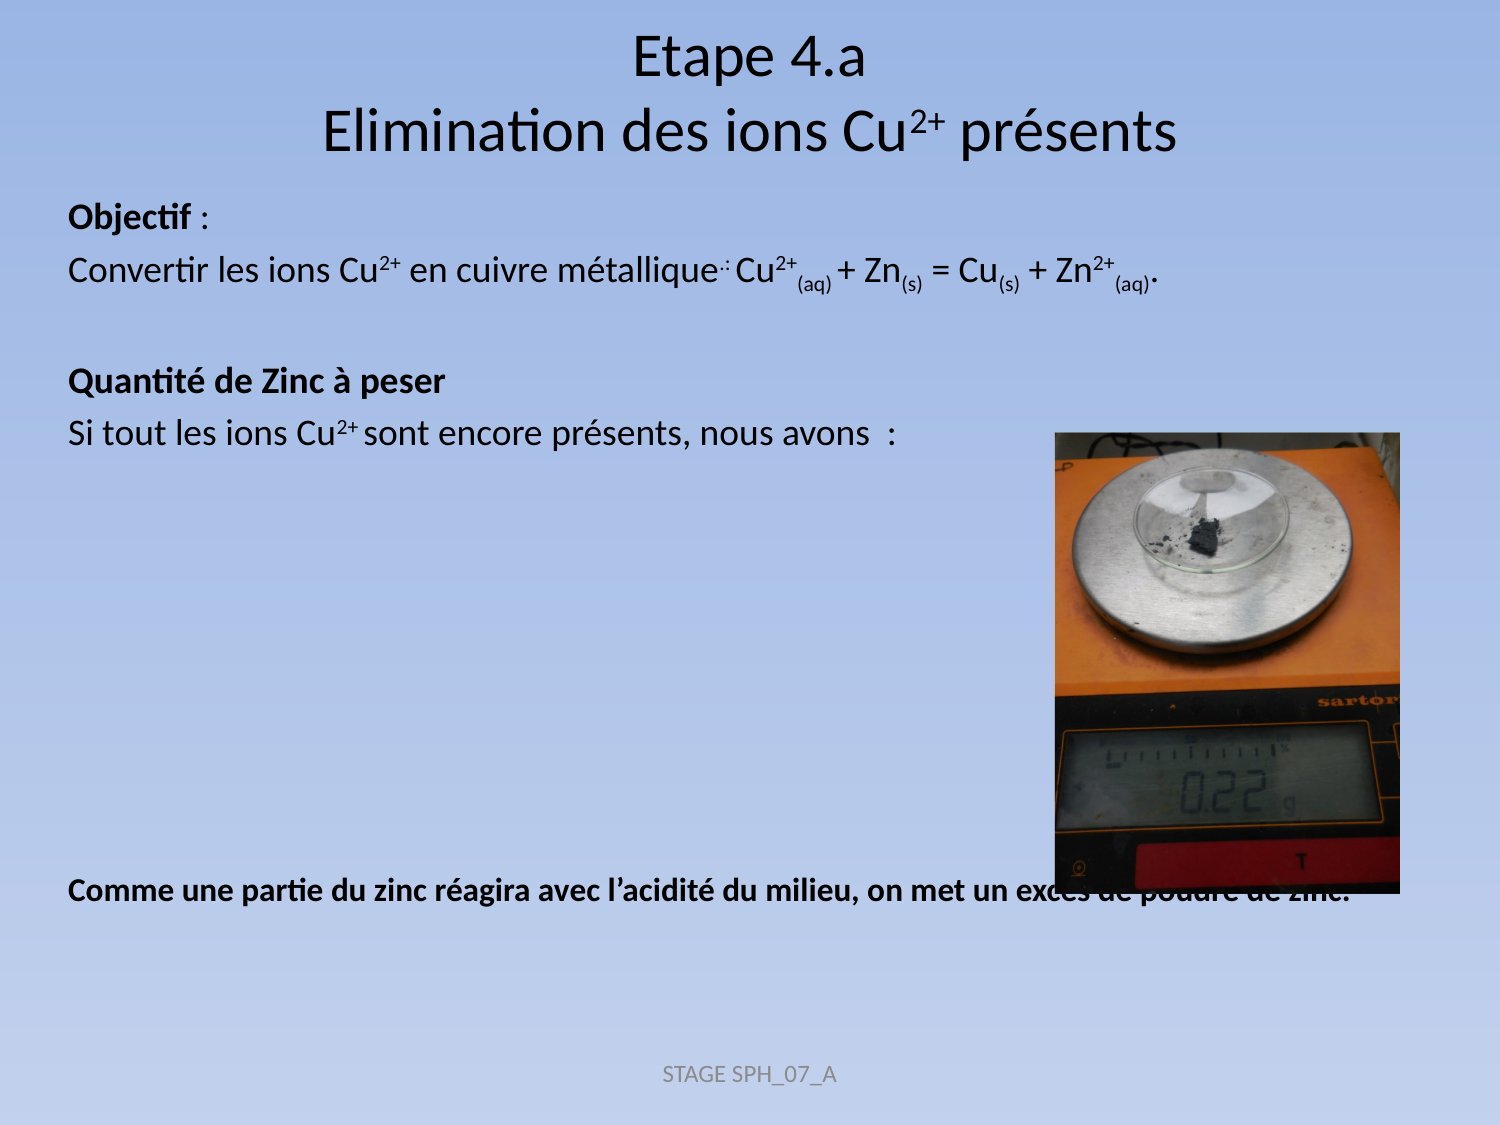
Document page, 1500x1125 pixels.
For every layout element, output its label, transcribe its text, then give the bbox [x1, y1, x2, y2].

title Etape 4.a Elimination des ions Cu2+ présents [75, 0, 1425, 184]
picture [996, 433, 1458, 894]
footer STAGE SPH_07_A [512, 1042, 988, 1103]
